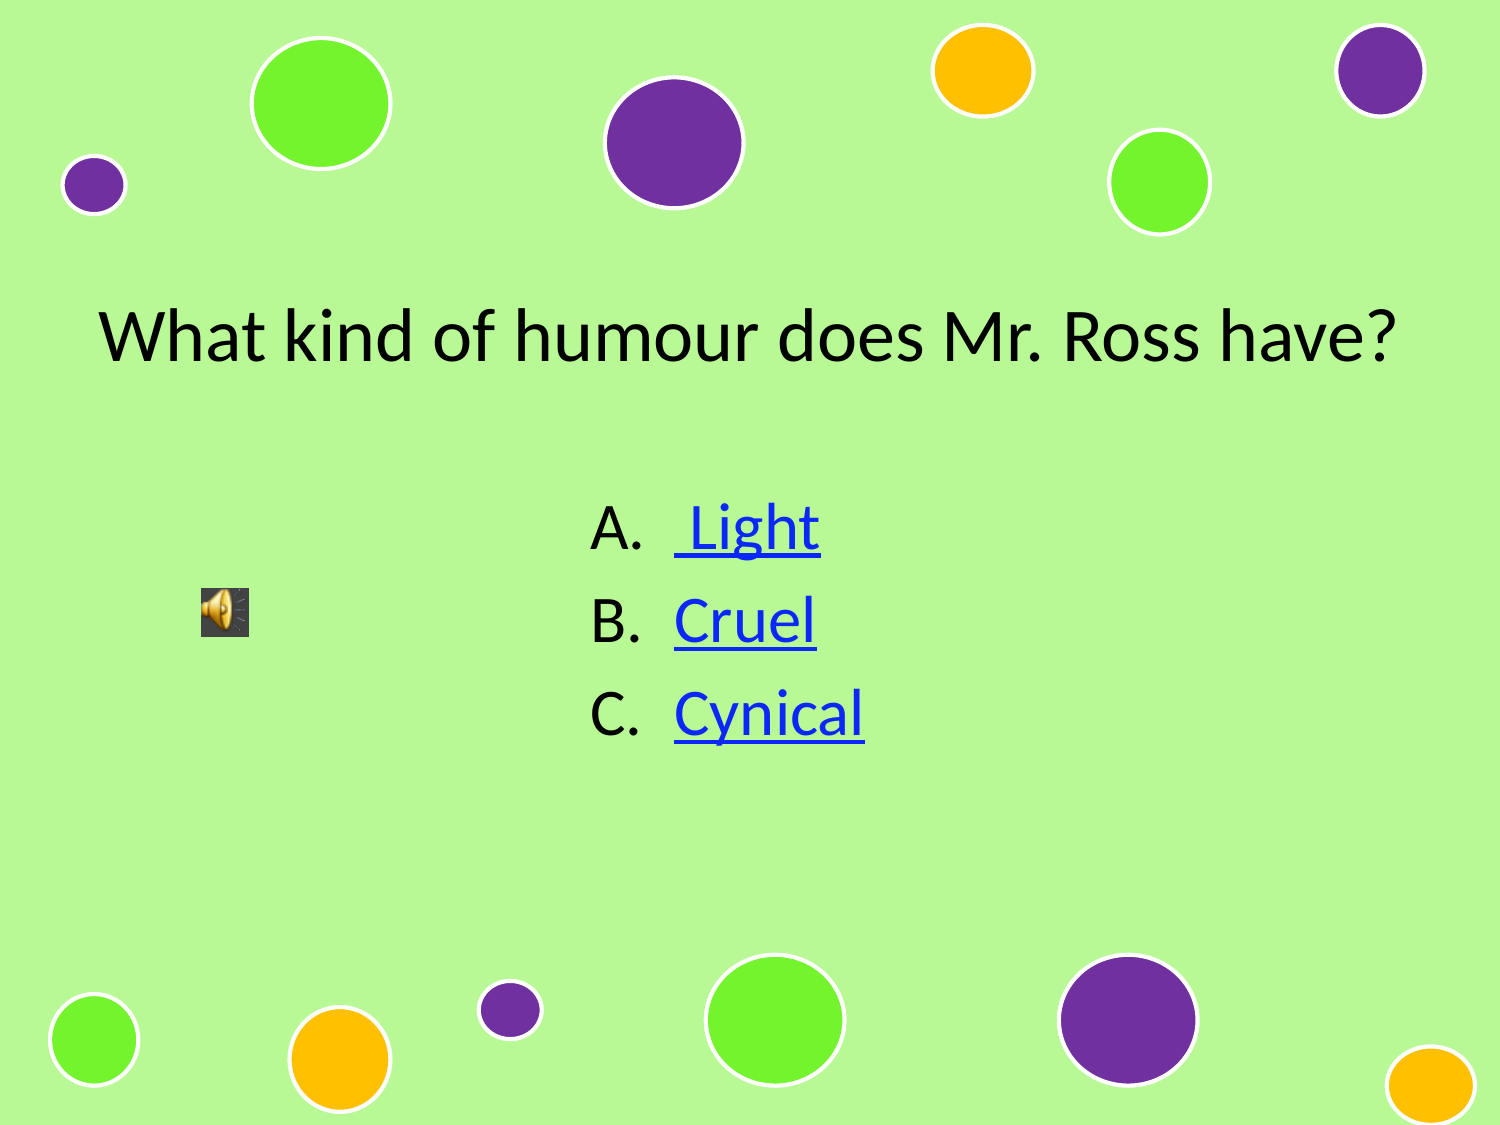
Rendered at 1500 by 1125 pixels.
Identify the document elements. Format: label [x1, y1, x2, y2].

text_box [49, 24, 1476, 1125]
picture [199, 587, 251, 638]
